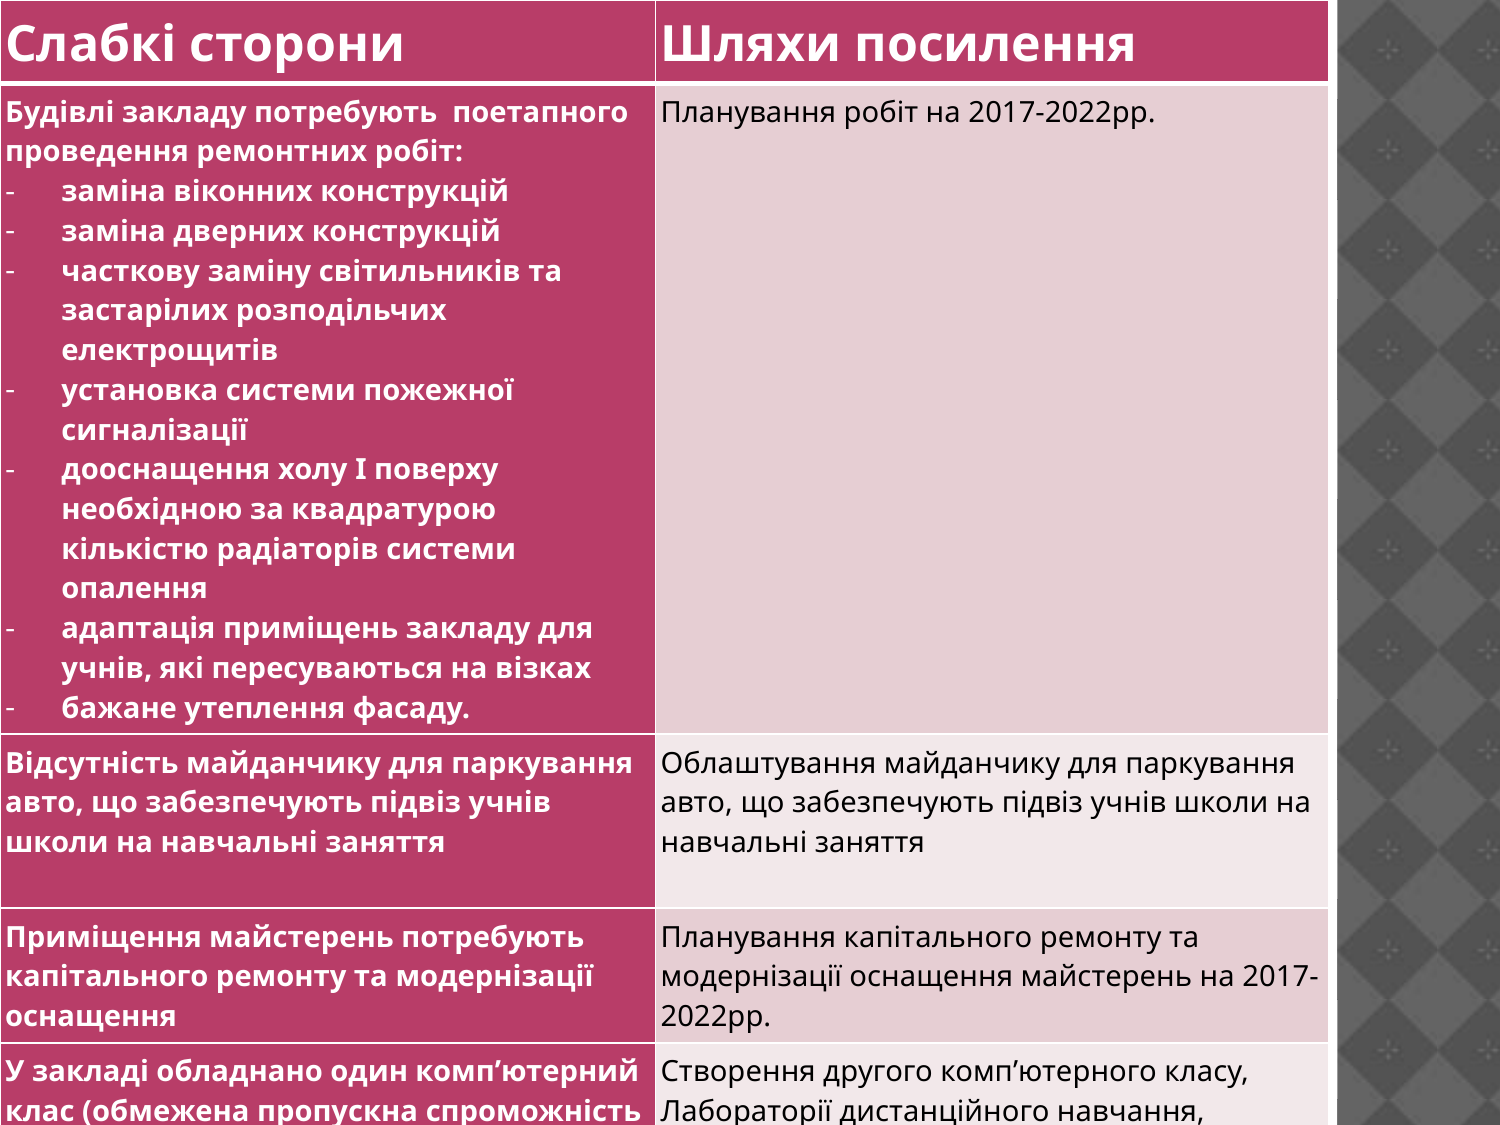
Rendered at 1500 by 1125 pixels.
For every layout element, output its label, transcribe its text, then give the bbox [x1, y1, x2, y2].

picture [1337, 0, 1500, 1125]
table_cell Приміщення майстерень потребують капітального ремонту та модернізації оснащення [1, 909, 655, 1042]
table_cell Відсутність майданчику для паркування авто, що забезпечують підвіз учнів школи на навчальні заняття [1, 735, 655, 907]
table_cell Облаштування майданчику для паркування авто, що забезпечують підвіз учнів школи на навчальні заняття [656, 735, 1328, 907]
table_cell Будівлі закладу потребують поетапного проведення ремонтних робіт: заміна віконних конструкцій заміна дверних конструкцій часткову заміну світильників та застарілих розподільчих електрощитів установка системи пожежної сигналізації дооснащення холу І поверху необхідною за квадратурою кількістю радіаторів системи опалення адаптація приміщень закладу для учнів, які пересуваються на візках бажане утеплення фасаду. [1, 86, 655, 733]
table_cell У закладі обладнано один комп’ютерний клас (обмежена пропускна спроможність – 40 академічних годин на тиждень) [1, 1044, 655, 1125]
table_cell Планування робіт на 2017-2022рр. [656, 86, 1328, 733]
table_header Слабкі сторони [1, 1, 655, 81]
table_cell Планування капітального ремонту та модернізації оснащення майстерень на 2017-2022рр. [656, 909, 1328, 1042]
table_header Шляхи посилення [656, 1, 1328, 81]
table_cell Створення другого комп’ютерного класу, Лабораторії дистанційного навчання, оснащеної сервером [656, 1044, 1328, 1125]
